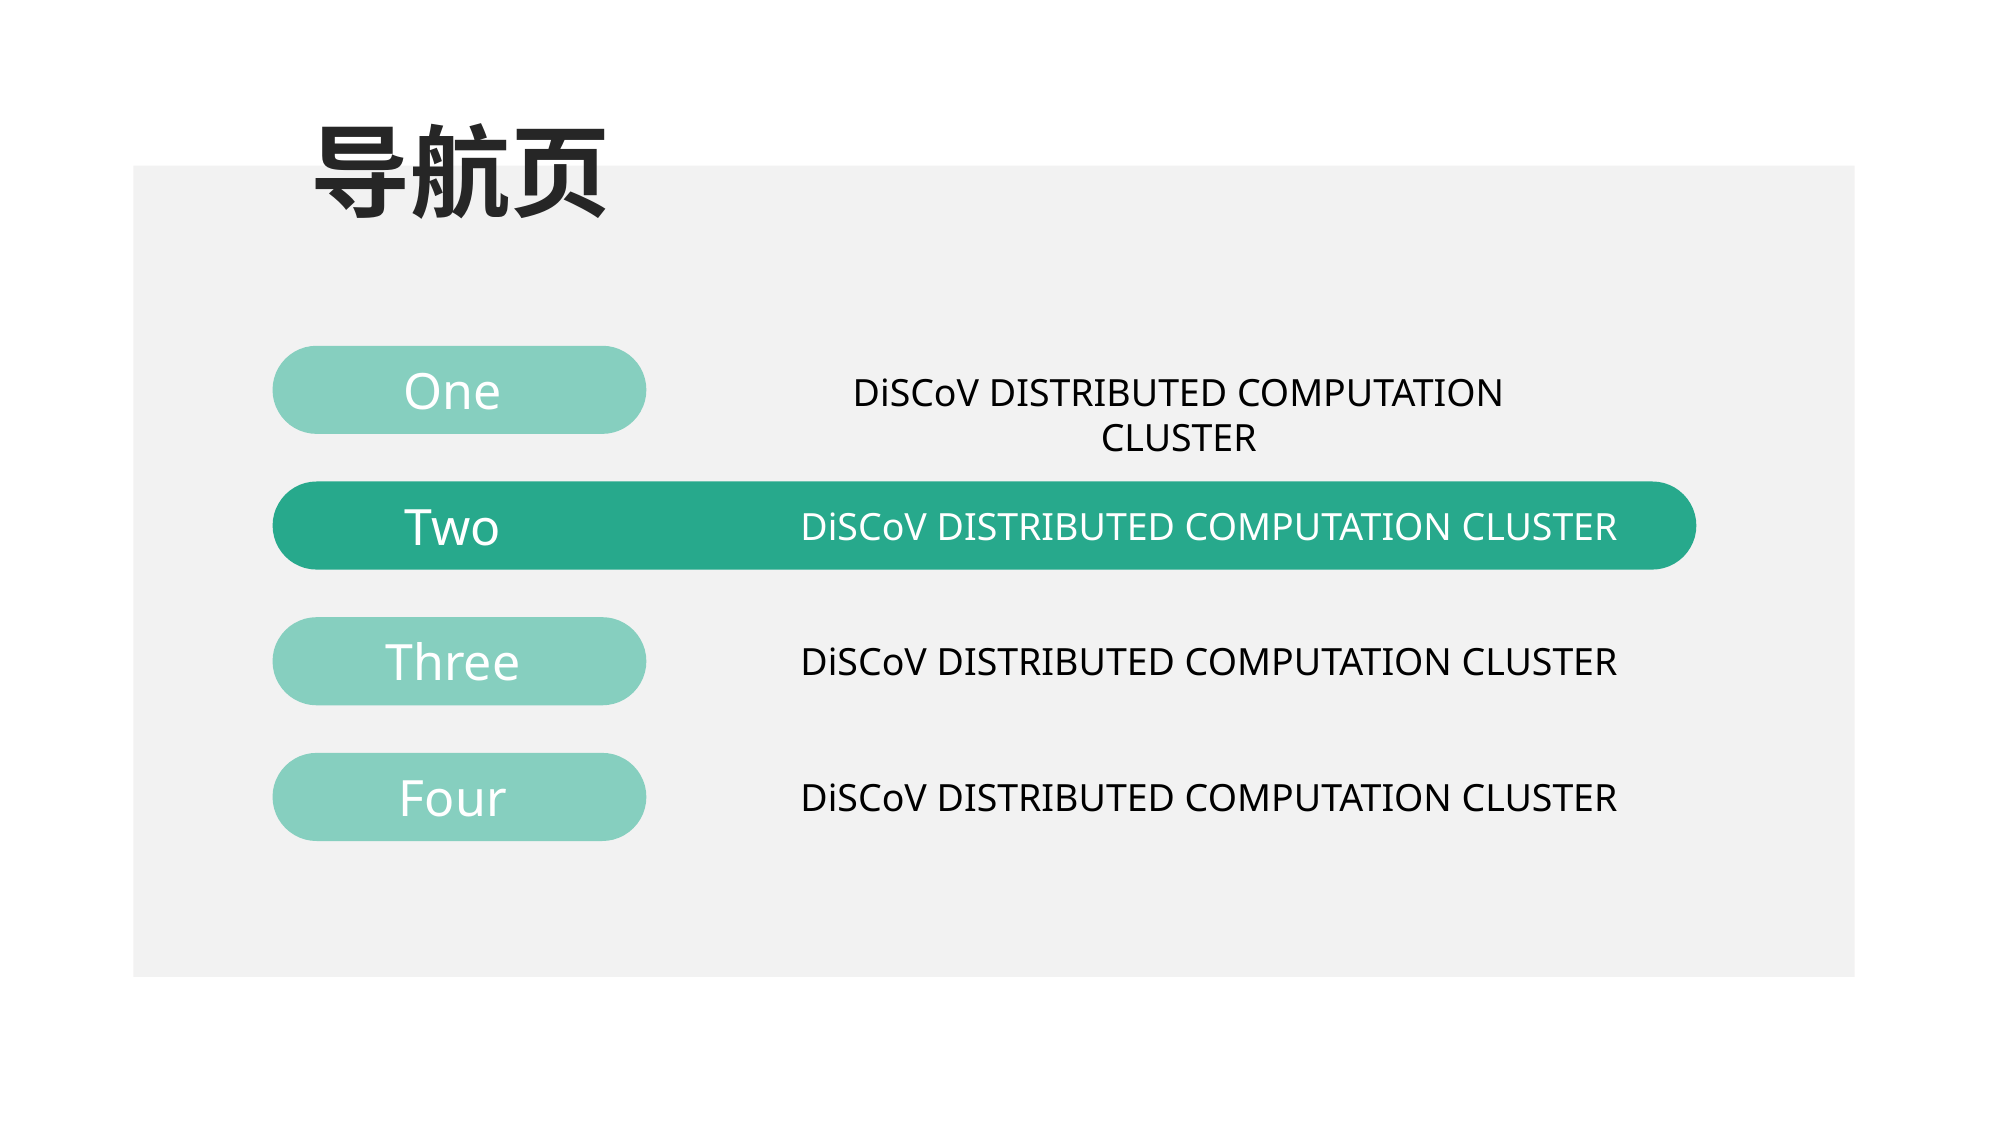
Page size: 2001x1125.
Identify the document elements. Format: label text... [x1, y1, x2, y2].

text_box DiSCoV DISTRIBUTED COMPUTATION CLUSTER [785, 361, 1572, 467]
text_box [272, 345, 647, 434]
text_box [272, 752, 647, 841]
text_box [272, 481, 1697, 570]
text_box DiSCoV DISTRIBUTED COMPUTATION CLUSTER [785, 766, 1697, 827]
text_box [272, 617, 647, 706]
text_box [132, 165, 1856, 978]
title 导航页 [295, 86, 662, 269]
text_box DiSCoV DISTRIBUTED COMPUTATION CLUSTER [785, 630, 1697, 691]
